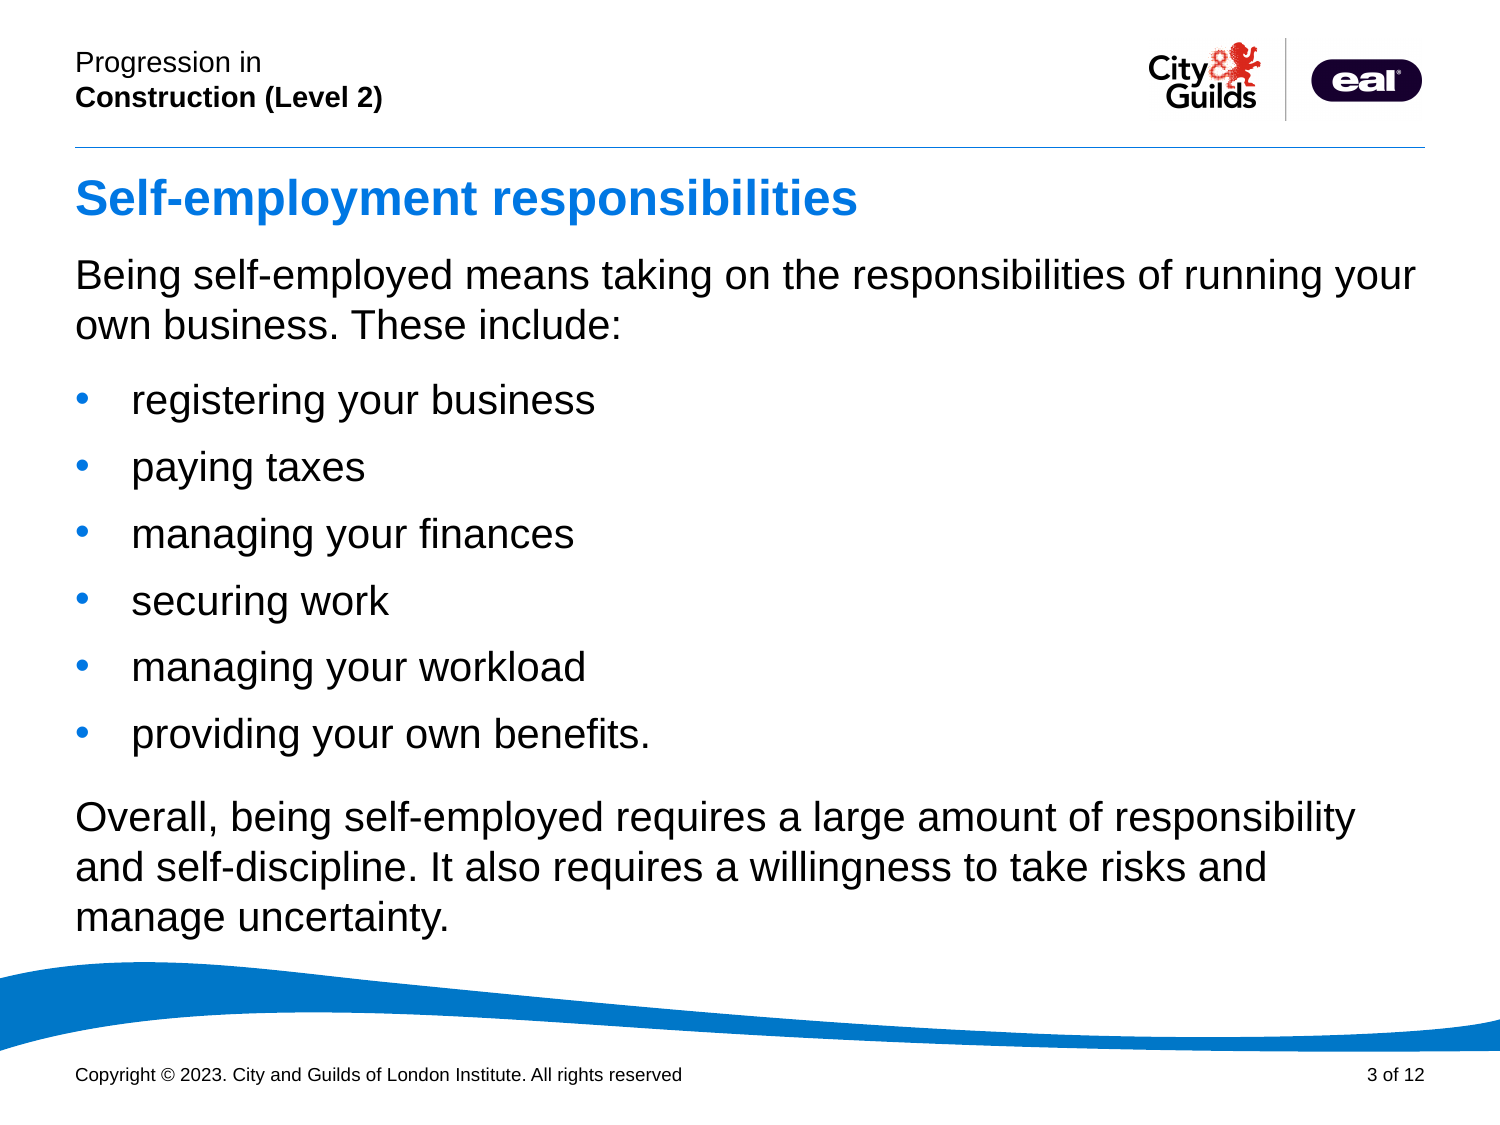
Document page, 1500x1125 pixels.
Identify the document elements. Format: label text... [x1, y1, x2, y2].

list Being self-employed means taking on the responsibilities of running your own business. These include: registering your business paying taxes managing your finances securing work managing your workload providing your own benefits. Overall, being self-employed requires a large amount of responsibility and self-discipline. It also requires a willingness to take risks and manage uncertainty. [74, 247, 1426, 946]
title Self-employment responsibilities [74, 165, 1426, 229]
picture [1149, 38, 1422, 121]
